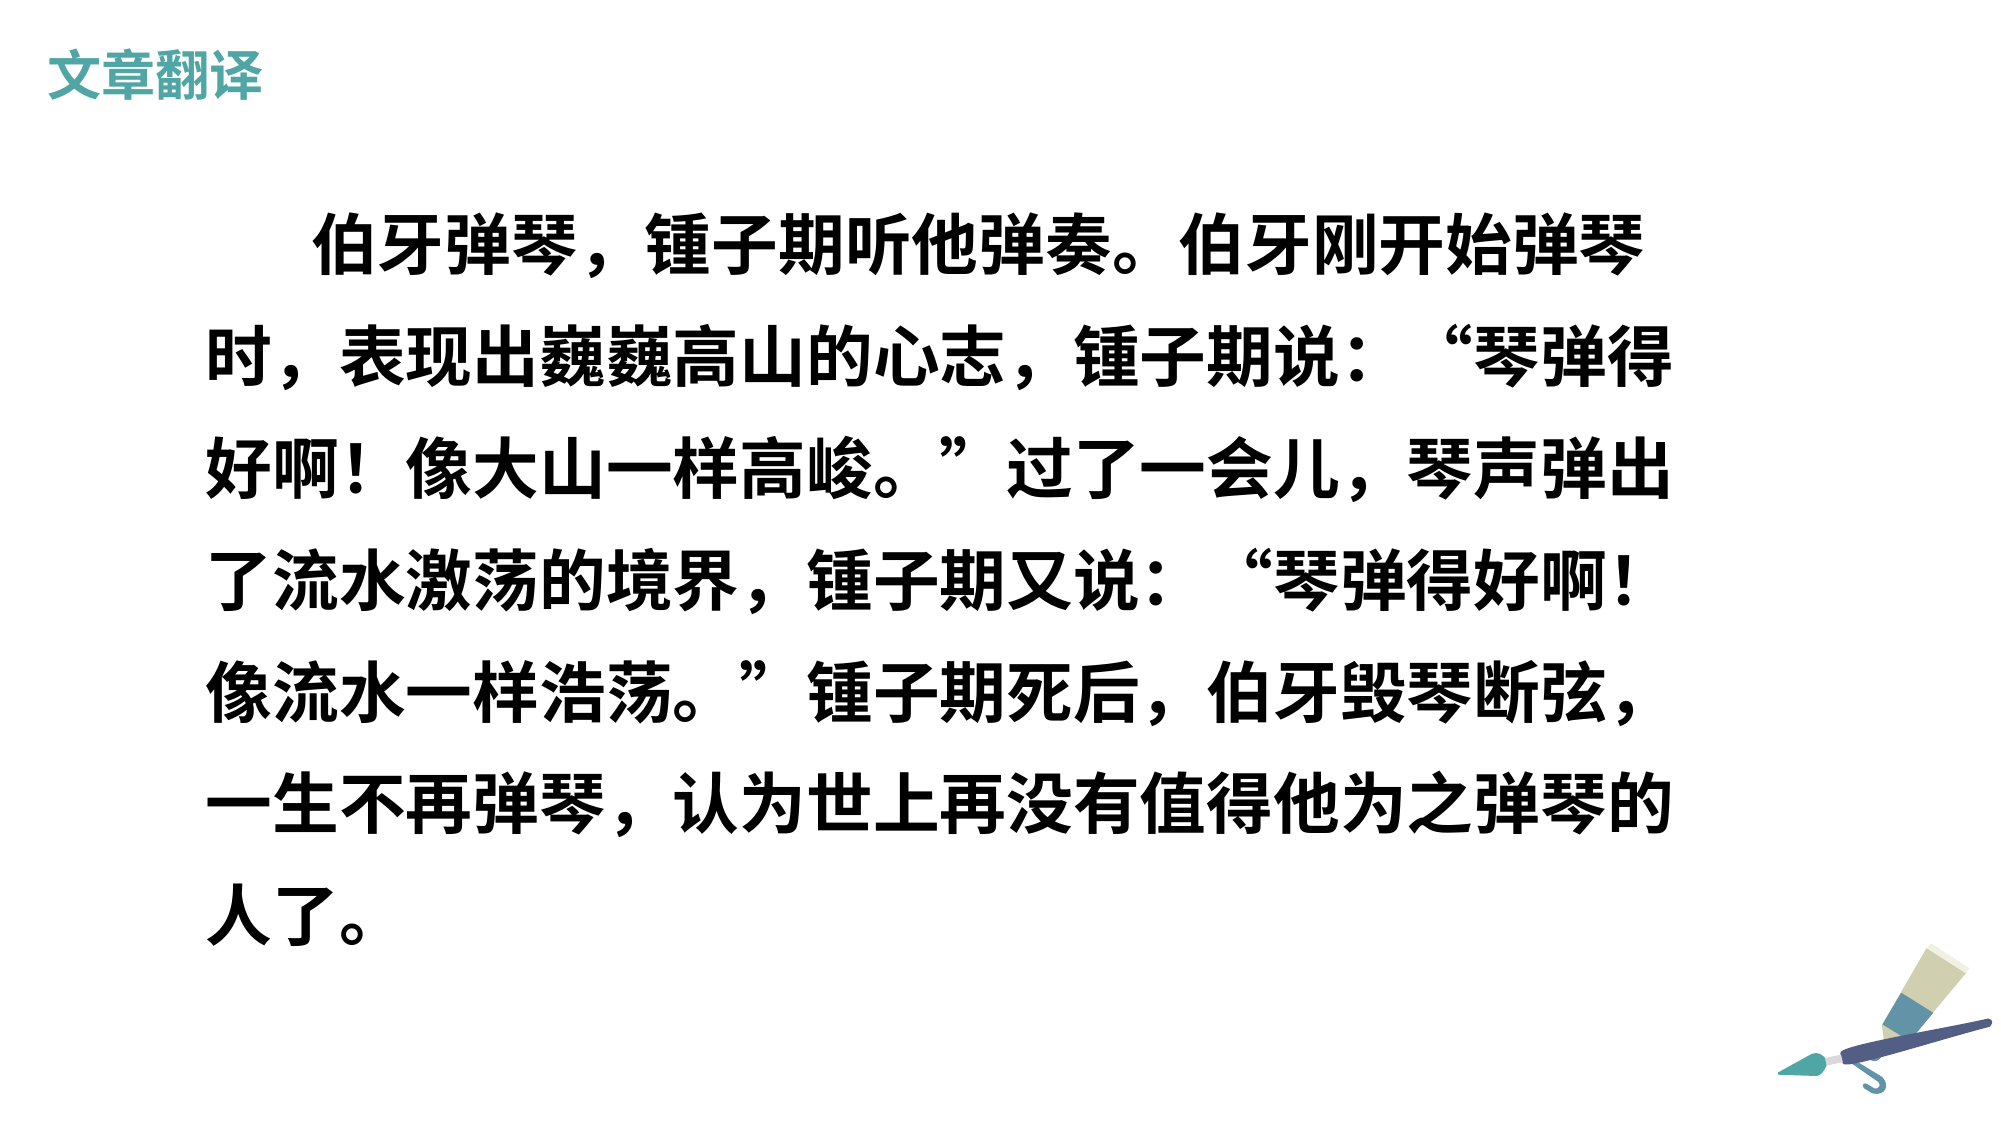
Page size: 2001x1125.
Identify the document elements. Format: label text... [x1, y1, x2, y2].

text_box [1811, 945, 1974, 1125]
text_box 伯牙弹琴，锺子期听他弹奏。伯牙刚开始弹琴时，表现出巍巍高山的心志，锺子期说：“琴弹得好啊！像大山一样高峻。”过了一会儿，琴声弹出了流水激荡的境界，锺子期又说：“琴弹得好啊！像流水一样浩荡。”锺子期死后，伯牙毁琴断弦，一生不再弹琴，认为世上再没有值得他为之弹琴的人了。 [190, 163, 1722, 962]
text_box 文章翻译 [32, 33, 347, 114]
